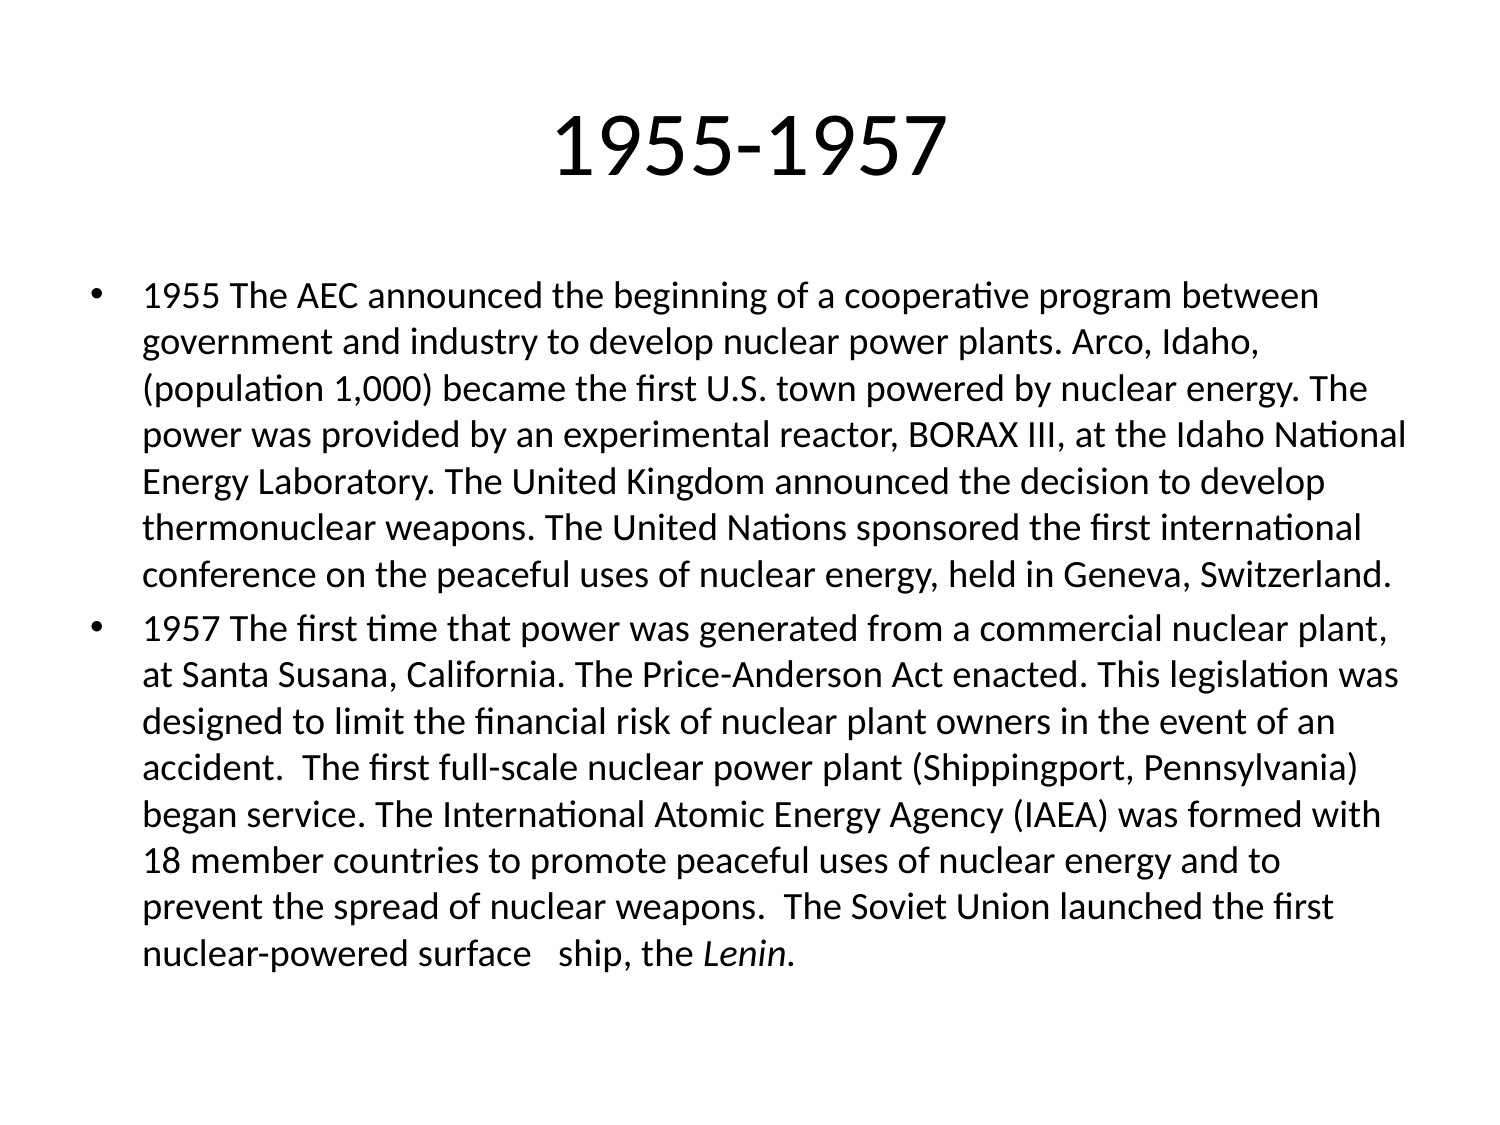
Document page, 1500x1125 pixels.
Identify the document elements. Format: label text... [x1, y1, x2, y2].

list 1955 The AEC announced the beginning of a cooperative program between government and industry to develop nuclear power plants. Arco, Idaho, (population 1,000) became the first U.S. town powered by nuclear energy. The power was provided by an experimental reactor, BORAX III, at the Idaho National Energy Laboratory. The United Kingdom announced the decision to develop thermonuclear weapons. The United Nations sponsored the first international conference on the peaceful uses of nuclear energy, held in Geneva, Switzerland. 1957 The first time that power was generated from a commercial nuclear plant, at Santa Susana, California. The Price-Anderson Act enacted. This legislation was designed to limit the financial risk of nuclear plant owners in the event of an accident. The first full-scale nuclear power plant (Shippingport, Pennsylvania) began service. The International Atomic Energy Agency (IAEA) was formed with 18 member countries to promote peaceful uses of nuclear energy and to prevent the spread of nuclear weapons. The Soviet Union launched the first nuclear-powered surface ship, the Lenin. [75, 262, 1425, 1005]
title 1955-1957 [75, 45, 1425, 233]
